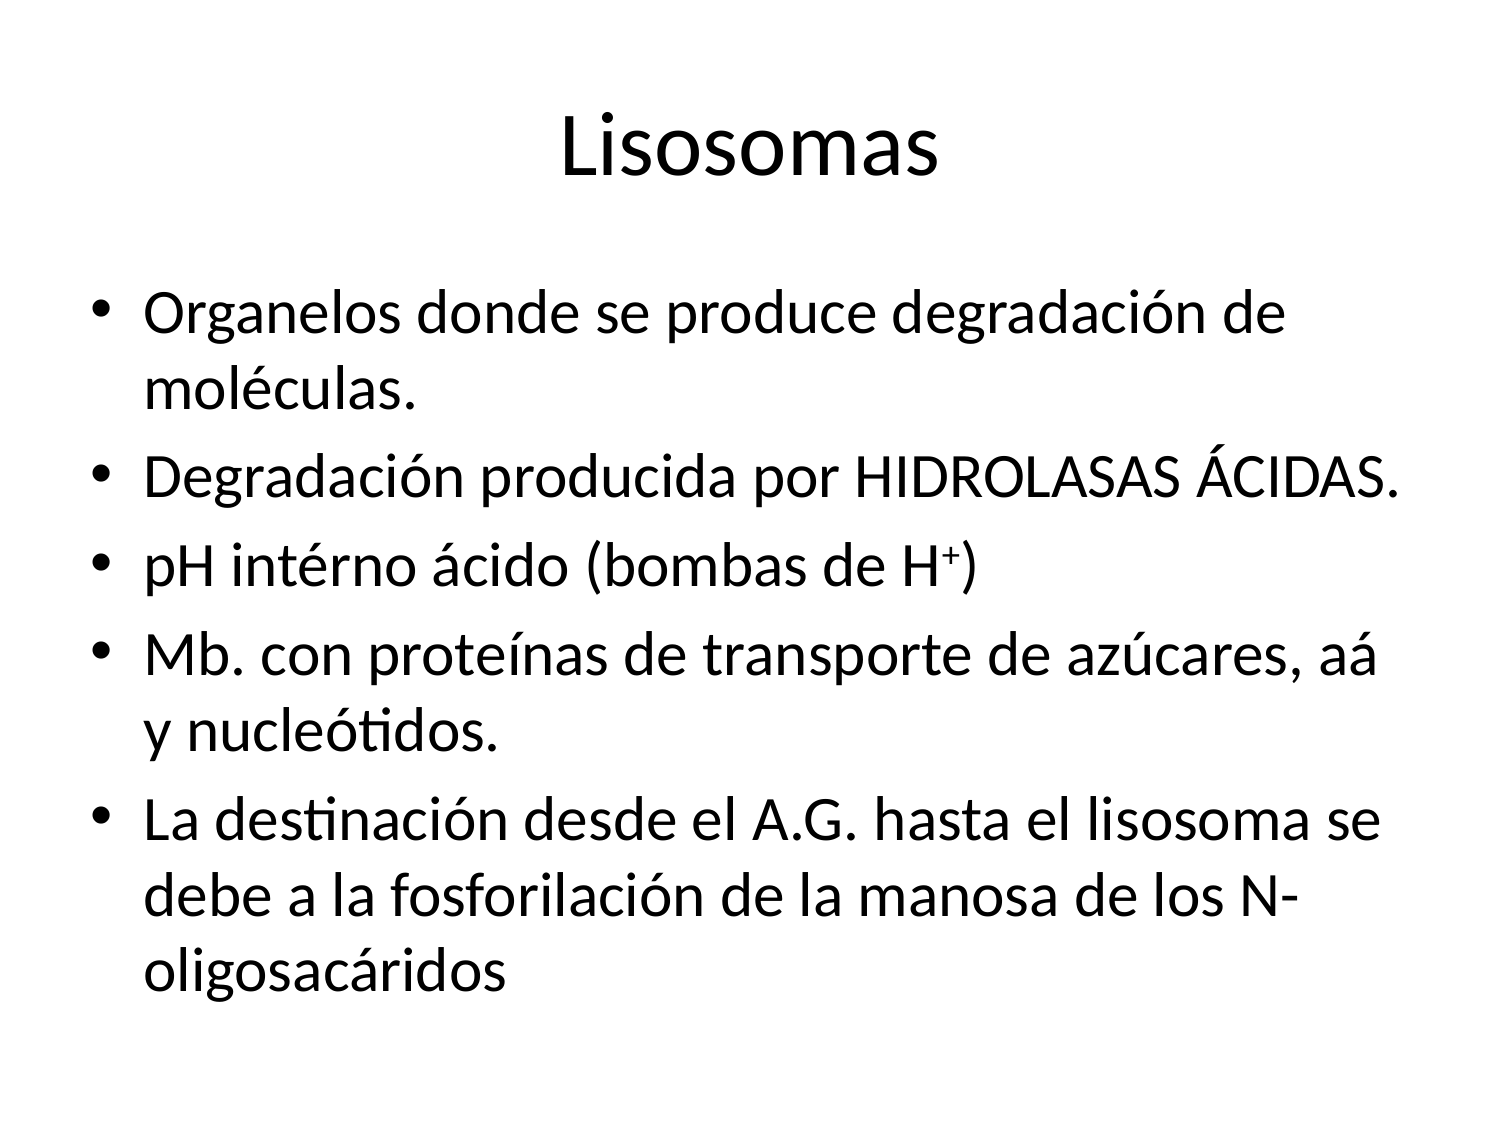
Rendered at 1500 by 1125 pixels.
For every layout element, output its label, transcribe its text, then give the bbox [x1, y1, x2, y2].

list Organelos donde se produce degradación de moléculas. Degradación producida por HIDROLASAS ÁCIDAS. pH intérno ácido (bombas de H+) Mb. con proteínas de transporte de azúcares, aá y nucleótidos. La destinación desde el A.G. hasta el lisosoma se debe a la fosforilación de la manosa de los N-oligosacáridos [75, 262, 1425, 1071]
title Lisosomas [75, 45, 1425, 233]
